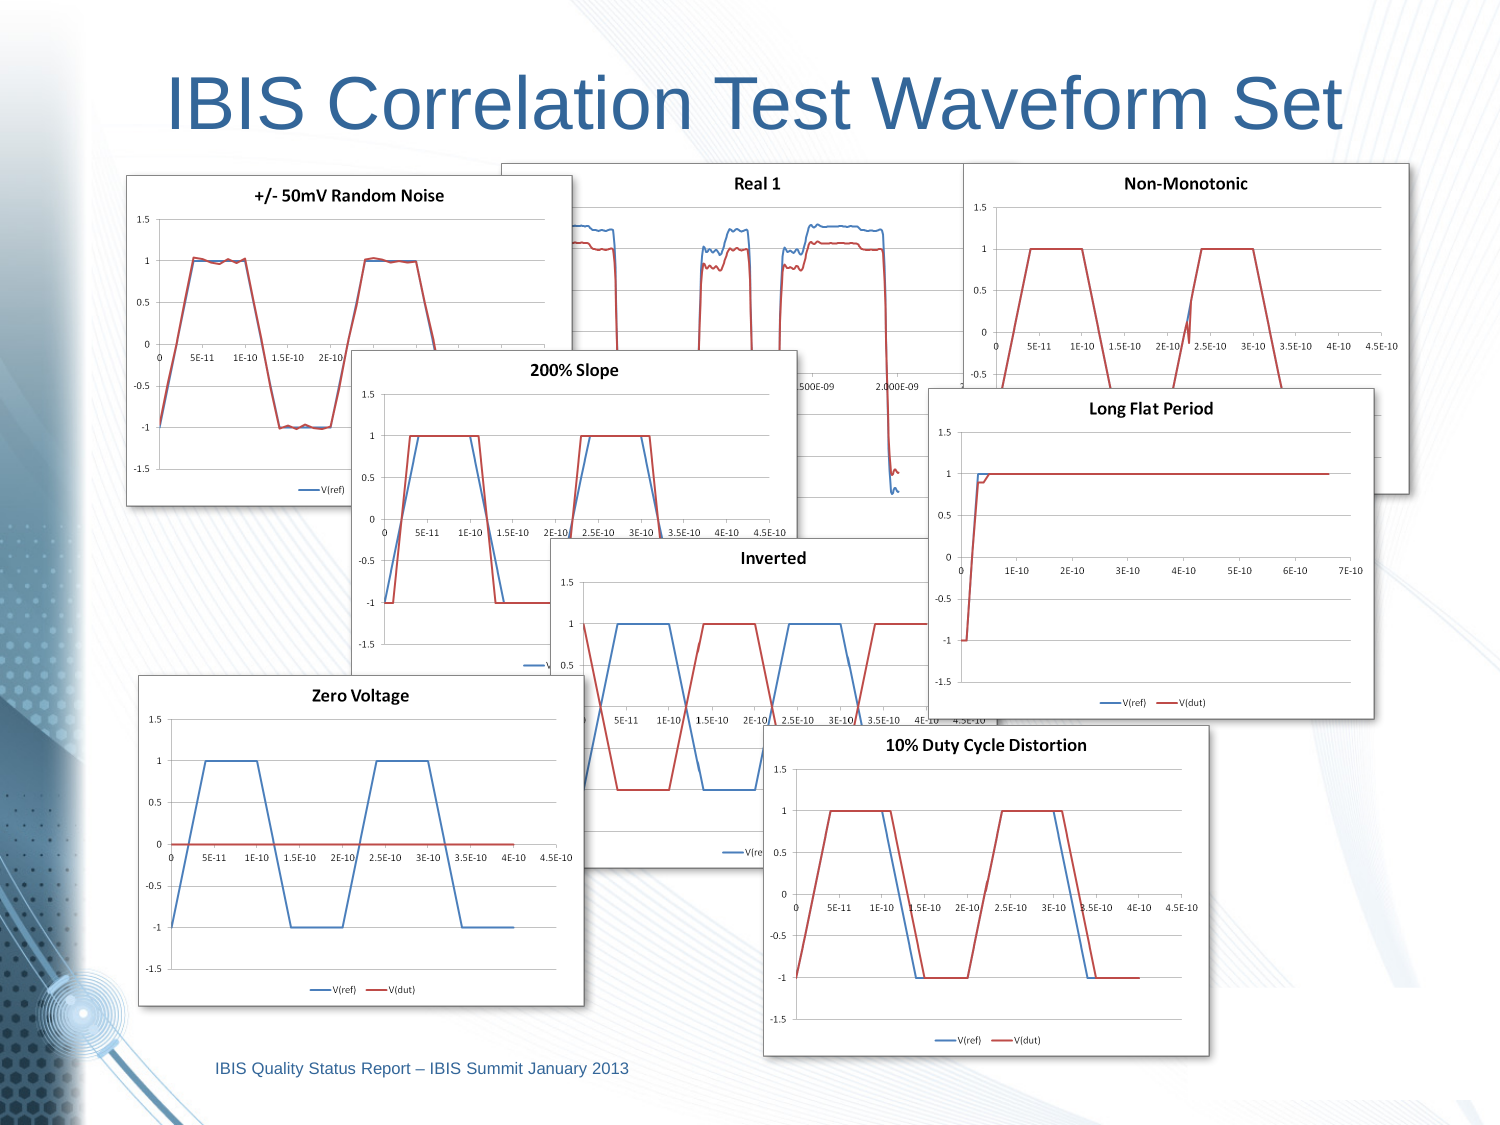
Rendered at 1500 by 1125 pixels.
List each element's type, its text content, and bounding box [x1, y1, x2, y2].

title IBIS Correlation Test Waveform Set [150, 24, 1388, 171]
picture [0, 0, 1500, 1125]
footer IBIS Quality Status Report – IBIS Summit January 2013 [200, 1050, 975, 1104]
